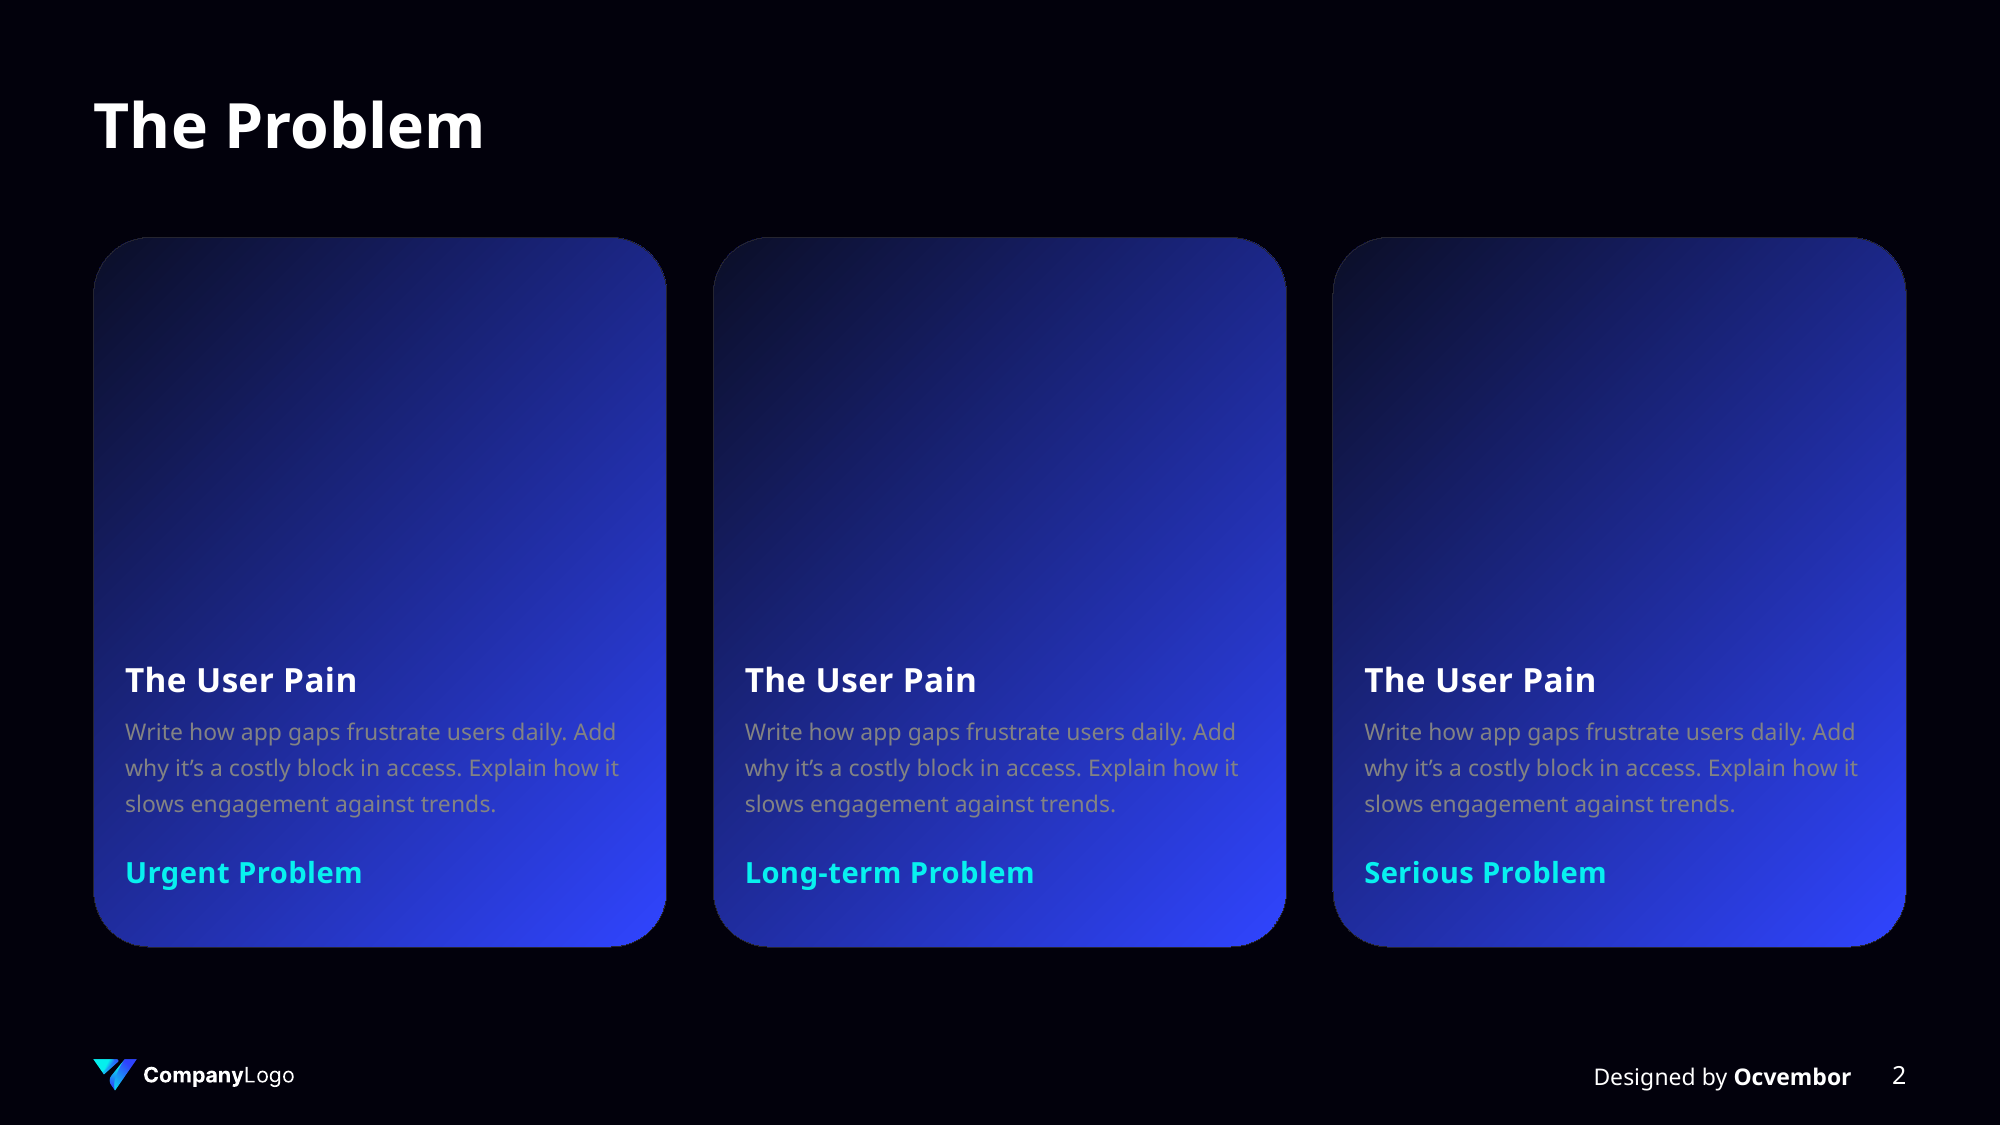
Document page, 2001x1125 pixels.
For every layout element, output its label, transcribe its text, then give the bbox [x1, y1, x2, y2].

text_box [713, 237, 1287, 948]
text_box The User Pain [744, 643, 1255, 702]
text_box Write how app gaps frustrate users daily. Add why it’s a costly block in access. Explain how it slows engagement against trends. [744, 702, 1255, 824]
text_box The User Pain [1364, 643, 1875, 702]
text_box Serious Problem [1364, 839, 1875, 897]
picture [124, 266, 636, 607]
text_box Write how app gaps frustrate users daily. Add why it’s a costly block in access. Explain how it slows engagement against trends. [125, 702, 636, 824]
text_box Urgent Problem [125, 839, 636, 897]
text_box The User Pain [125, 643, 636, 702]
title The Problem [93, 85, 1907, 162]
picture [93, 1059, 137, 1091]
text_box [1332, 237, 1907, 948]
text_box Write how app gaps frustrate users daily. Add why it’s a costly block in access. Explain how it slows engagement against trends. [1364, 702, 1875, 824]
text_box [93, 237, 667, 948]
picture [744, 266, 1256, 607]
picture [1364, 266, 1875, 607]
text_box Long-term Problem [744, 839, 1255, 897]
